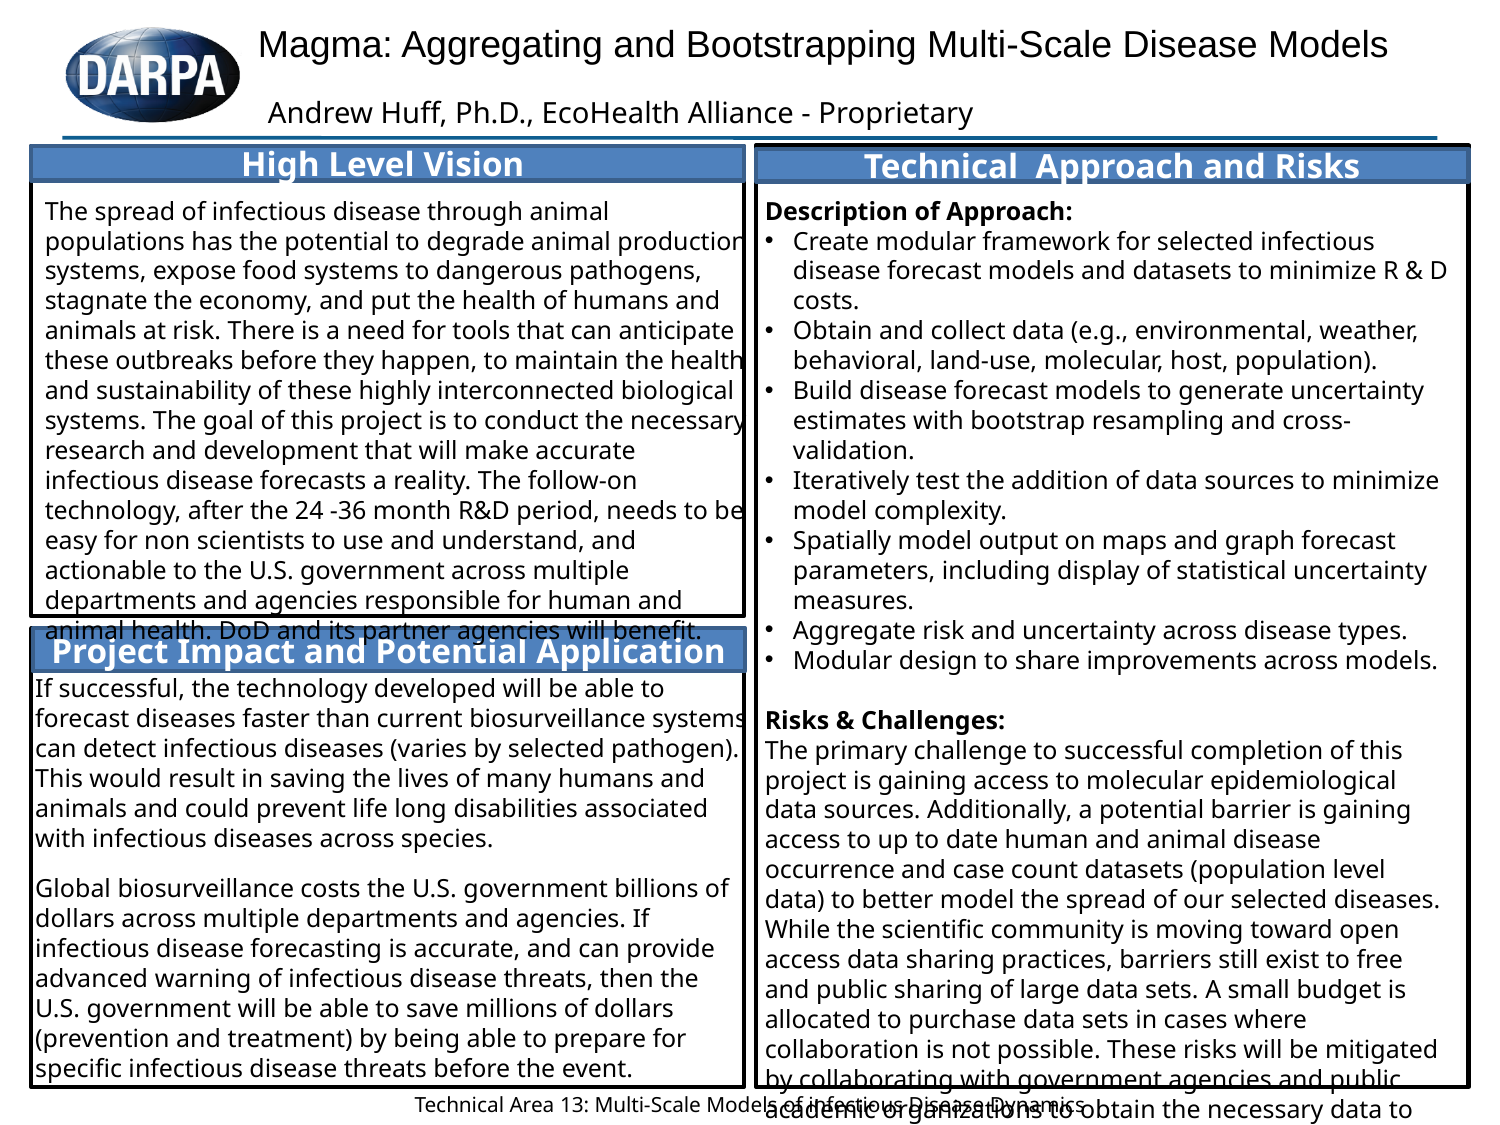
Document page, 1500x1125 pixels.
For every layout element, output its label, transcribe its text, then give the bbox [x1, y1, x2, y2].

text_box Andrew Huff, Ph.D., EcoHealth Alliance - Proprietary [253, 86, 989, 137]
text_box If successful, the technology developed will be able to forecast diseases faster than current biosurveillance systems can detect infectious diseases (varies by selected pathogen). This would result in saving the lives of many humans and animals and could prevent life long disabilities associated with infectious diseases across species. Global biosurveillance costs the U.S. government billions of dollars across multiple departments and agencies. If infectious disease forecasting is accurate, and can provide advanced warning of infectious disease threats, then the U.S. government will be able to save millions of dollars (prevention and treatment) by being able to prepare for specific infectious disease threats before the event. [20, 665, 750, 1090]
text_box Technical Area 13: Multi-Scale Models of infectious Disease Dynamics [399, 1084, 1100, 1125]
title Magma: Aggregating and Bootstrapping Multi-Scale Disease Models [243, 0, 1500, 85]
text_box The spread of infectious disease through animal populations has the potential to degrade animal production systems, expose food systems to dangerous pathogens, stagnate the economy, and put the health of humans and animals at risk. There is a need for tools that can anticipate these outbreaks before they happen, to maintain the health and sustainability of these highly interconnected biological systems. The goal of this project is to conduct the necessary research and development that will make accurate infectious disease forecasts a reality. The follow-on technology, after the 24 -36 month R&D period, needs to be easy for non scientists to use and understand, and actionable to the U.S. government across multiple departments and agencies responsible for human and animal health. DoD and its partner agencies will benefit. [30, 187, 764, 652]
picture [63, 21, 242, 129]
text_box Description of Approach: Create modular framework for selected infectious disease forecast models and datasets to minimize R & D costs. Obtain and collect data (e.g., environmental, weather, behavioral, land-use, molecular, host, population). Build disease forecast models to generate uncertainty estimates with bootstrap resampling and cross-validation. Iteratively test the addition of data sources to minimize model complexity. Spatially model output on maps and graph forecast parameters, including display of statistical uncertainty measures. Aggregate risk and uncertainty across disease types. Modular design to share improvements across models. Risks & Challenges: The primary challenge to successful completion of this project is gaining access to molecular epidemiological data sources. Additionally, a potential barrier is gaining access to up to date human and animal disease occurrence and case count datasets (population level data) to better model the spread of our selected diseases. While the scientific community is moving toward open access data sharing practices, barriers still exist to free and public sharing of large data sets. A small budget is allocated to purchase data sets in cases where collaboration is not possible. These risks will be mitigated by collaborating with government agencies and public academic organizations to obtain the necessary data to validate, verify, and evaluate the necessary models. Accuracy is imperative. [750, 187, 1468, 1125]
